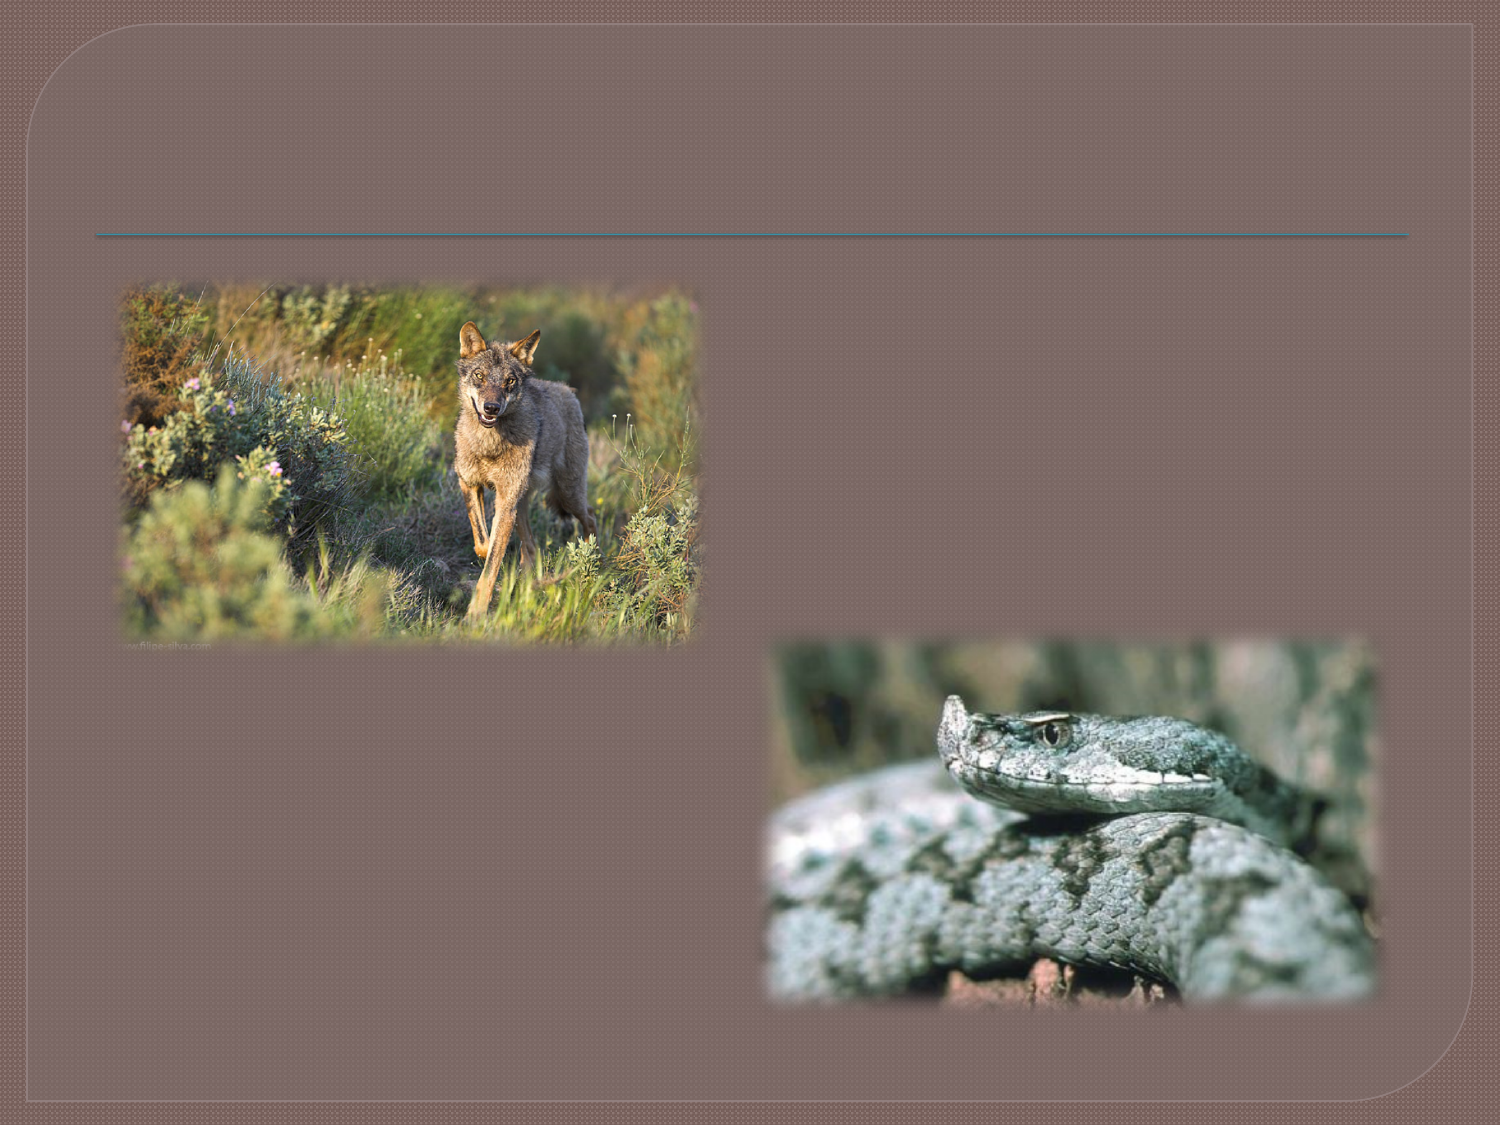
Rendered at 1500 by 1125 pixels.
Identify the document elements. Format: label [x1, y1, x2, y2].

list [105, 269, 716, 662]
picture [749, 620, 1395, 1019]
